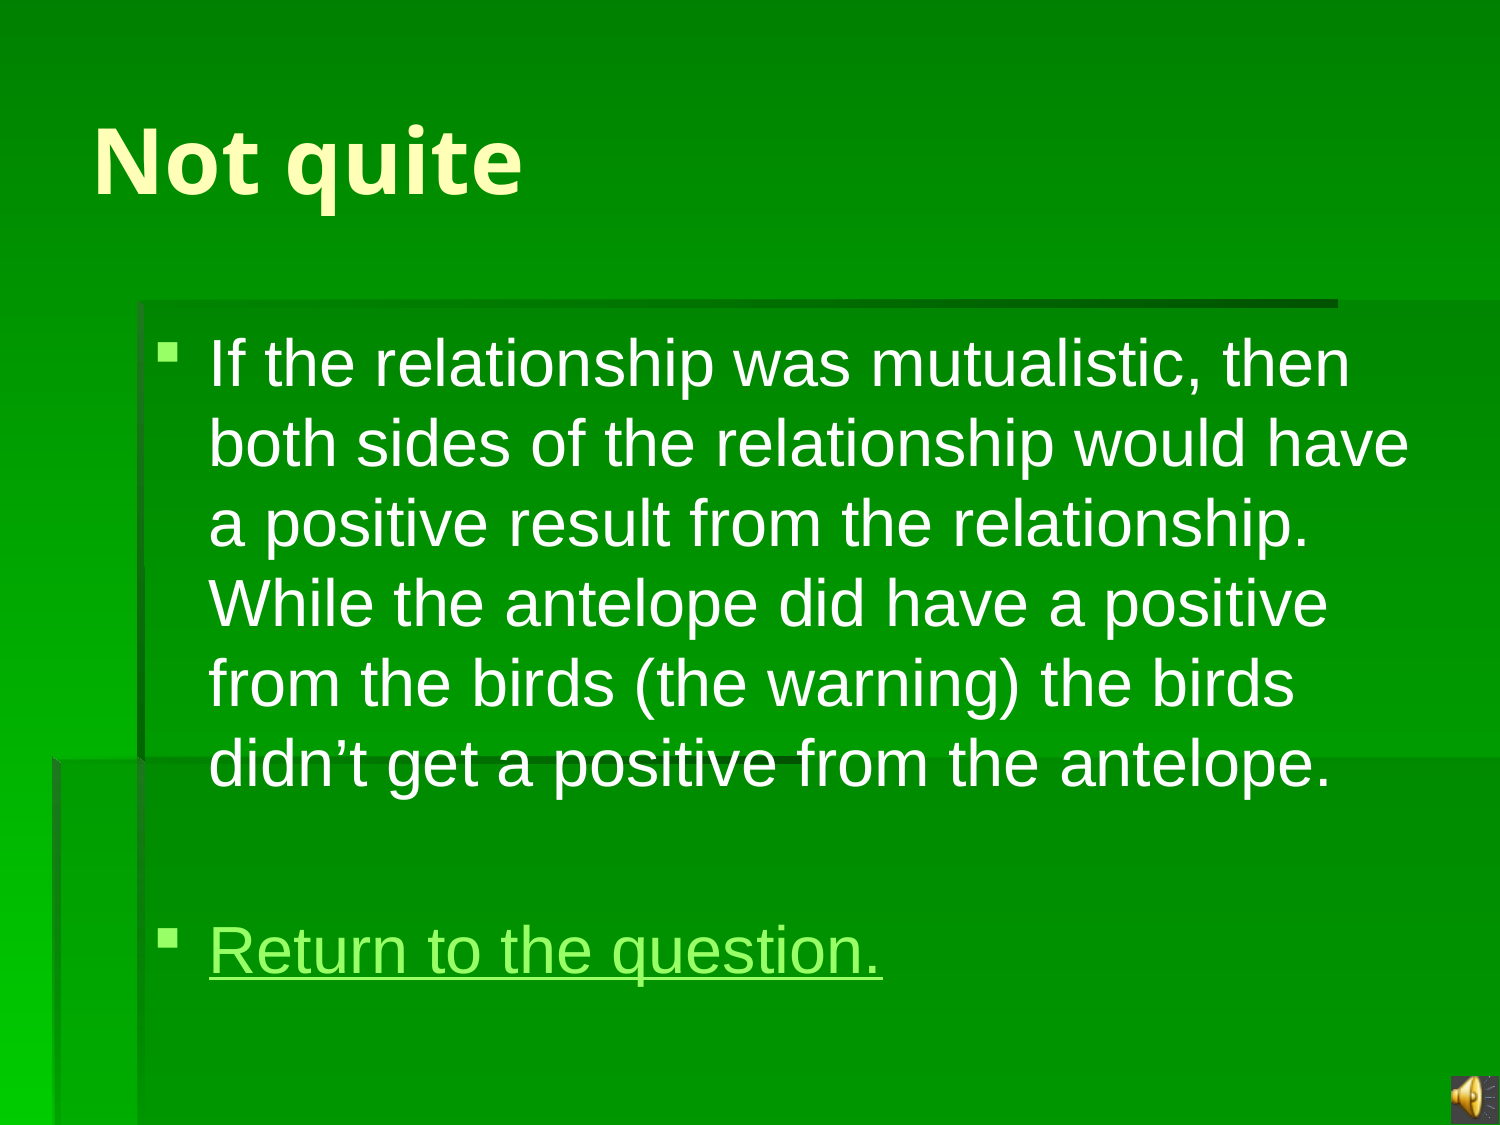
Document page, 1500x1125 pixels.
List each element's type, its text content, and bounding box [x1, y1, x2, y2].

title Not quite [74, 39, 1451, 276]
list If the relationship was mutualistic, then both sides of the relationship would have a positive result from the relationship. While the antelope did have a positive from the birds (the warning) the birds didn’t get a positive from the antelope. Return to the question. [137, 312, 1452, 1001]
picture [1449, 1074, 1500, 1125]
